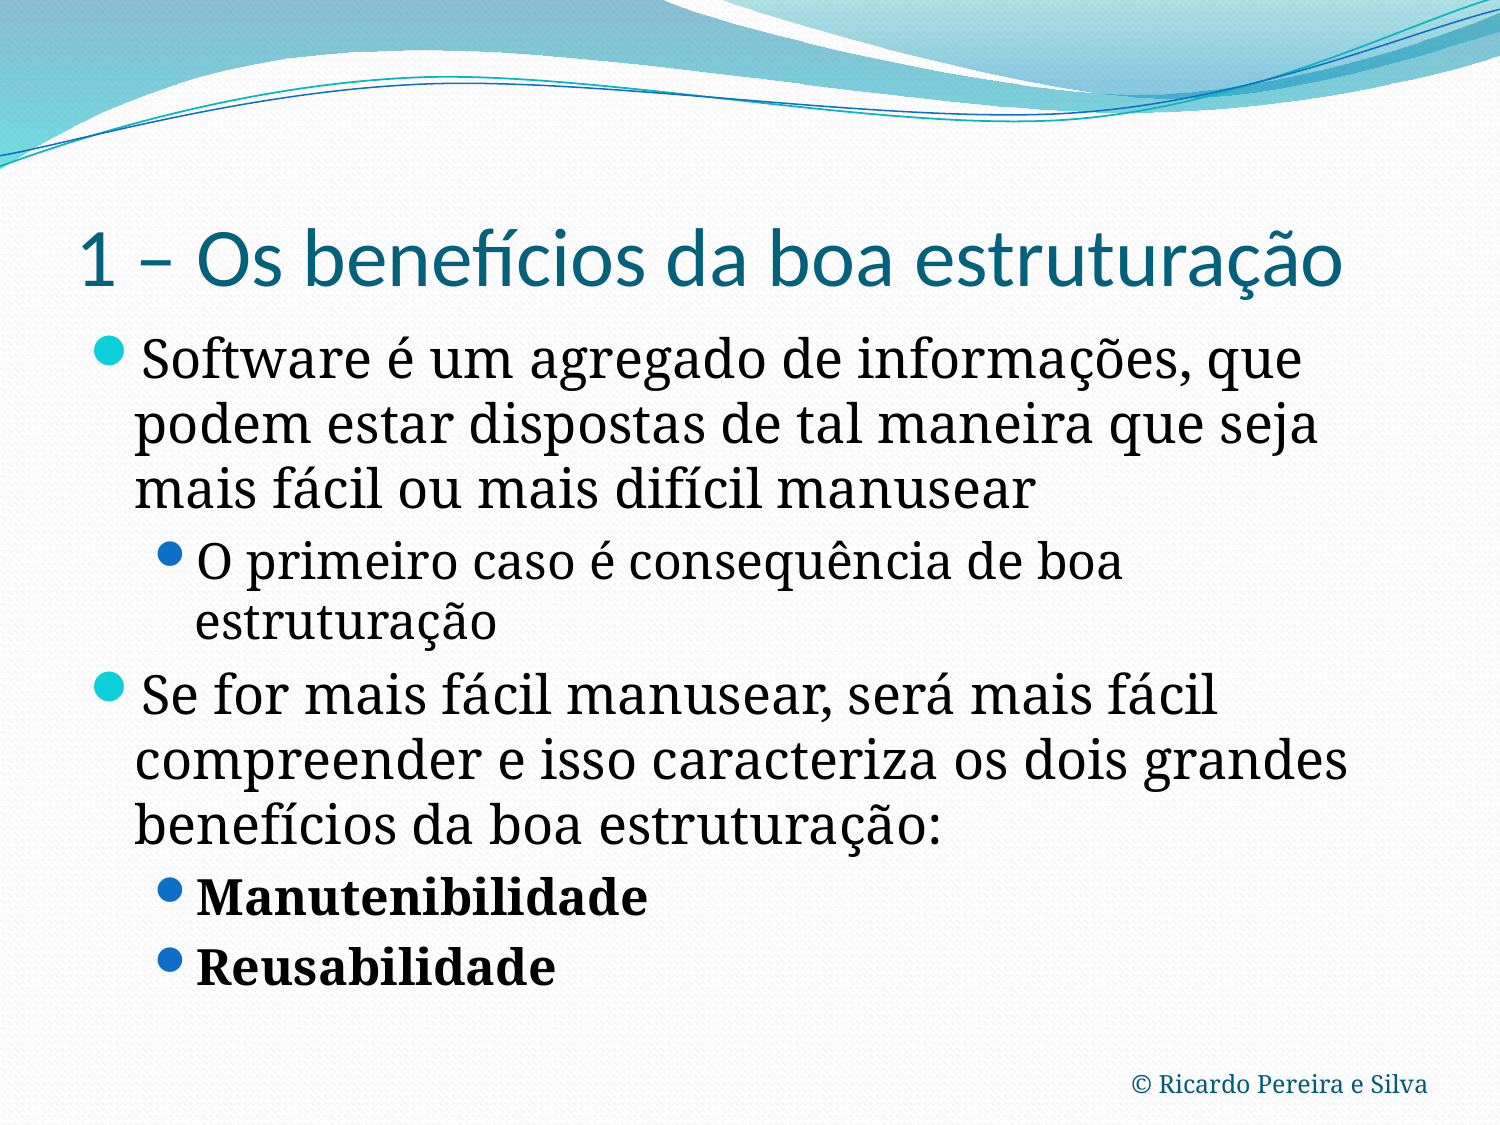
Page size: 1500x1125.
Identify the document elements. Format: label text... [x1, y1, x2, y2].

list Software é um agregado de informações, que podem estar dispostas de tal maneira que seja mais fácil ou mais difícil manusear O primeiro caso é consequência de boa estruturação Se for mais fácil manusear, será mais fácil compreender e isso caracteriza os dois grandes benefícios da boa estruturação: Manutenibilidade Reusabilidade [75, 317, 1425, 1038]
title 1 – Os benefícios da boa estruturação [75, 115, 1425, 303]
footer © Ricardo Pereira e Silva [1101, 1042, 1429, 1103]
